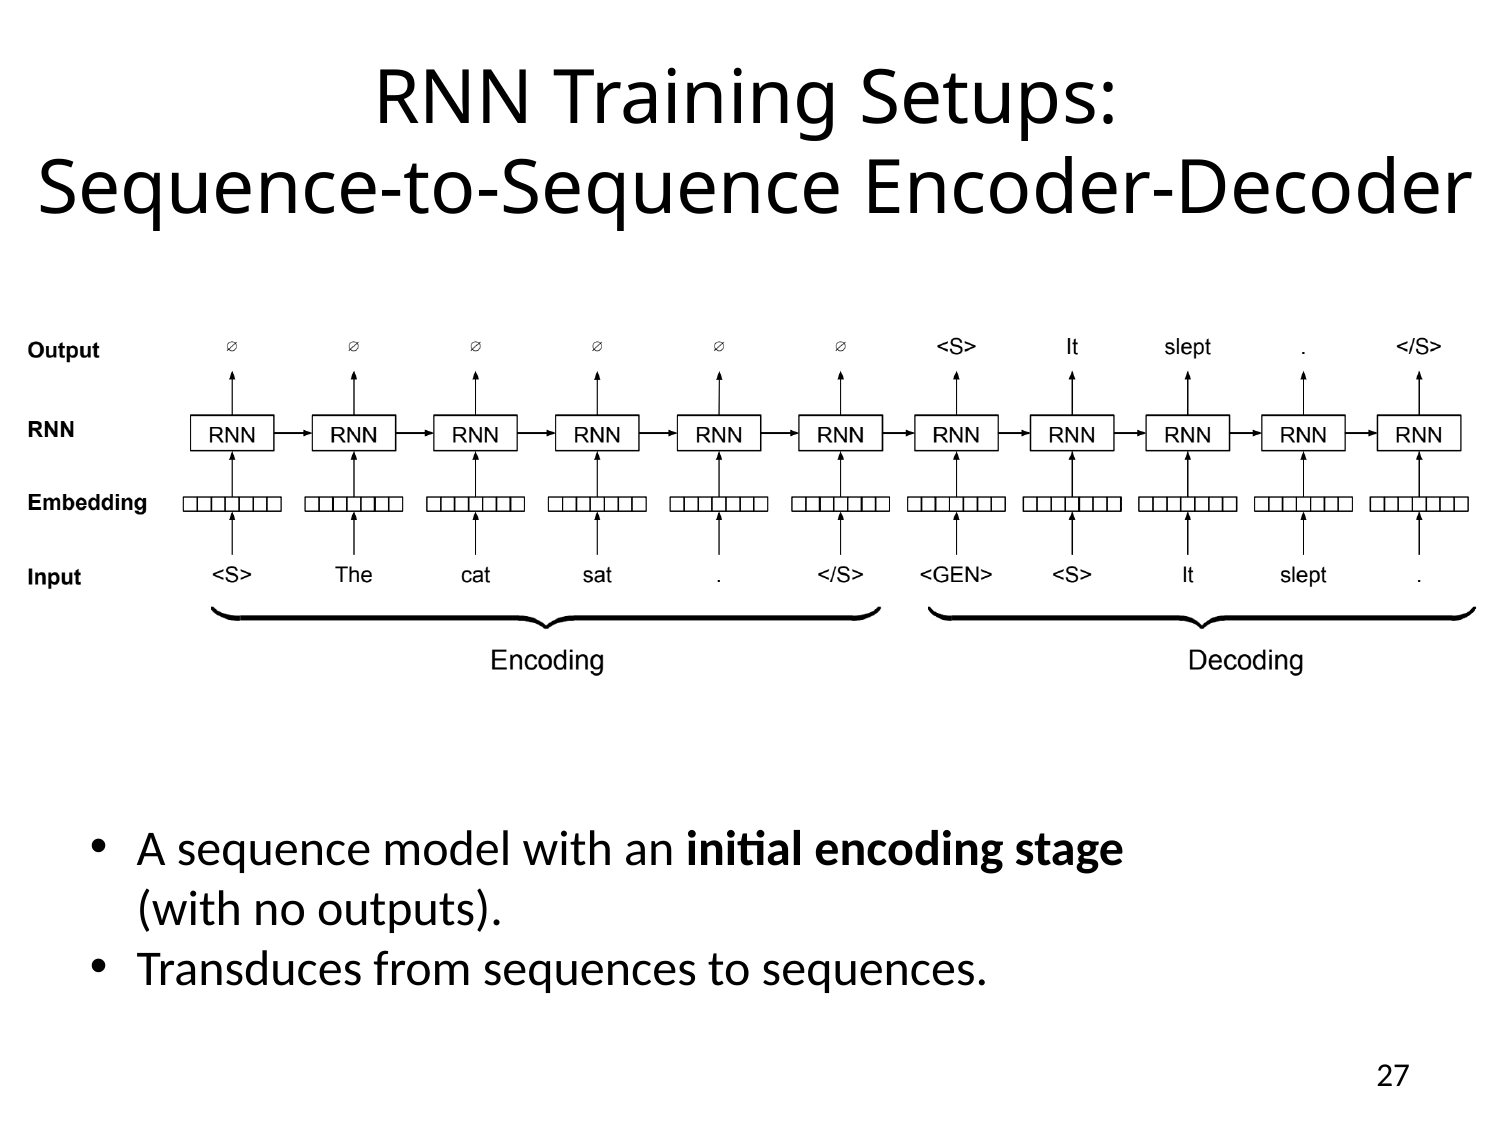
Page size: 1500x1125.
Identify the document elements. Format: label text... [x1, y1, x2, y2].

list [11, 92, 1500, 914]
slide_number 27 [1074, 1042, 1425, 1103]
text_box A sequence model with an initial encoding stage (with no outputs). Transduces from sequences to sequences. [74, 922, 1220, 1003]
title RNN Training Setups: Sequence-to-Sequence Encoder-Decoder [11, 45, 1500, 92]
